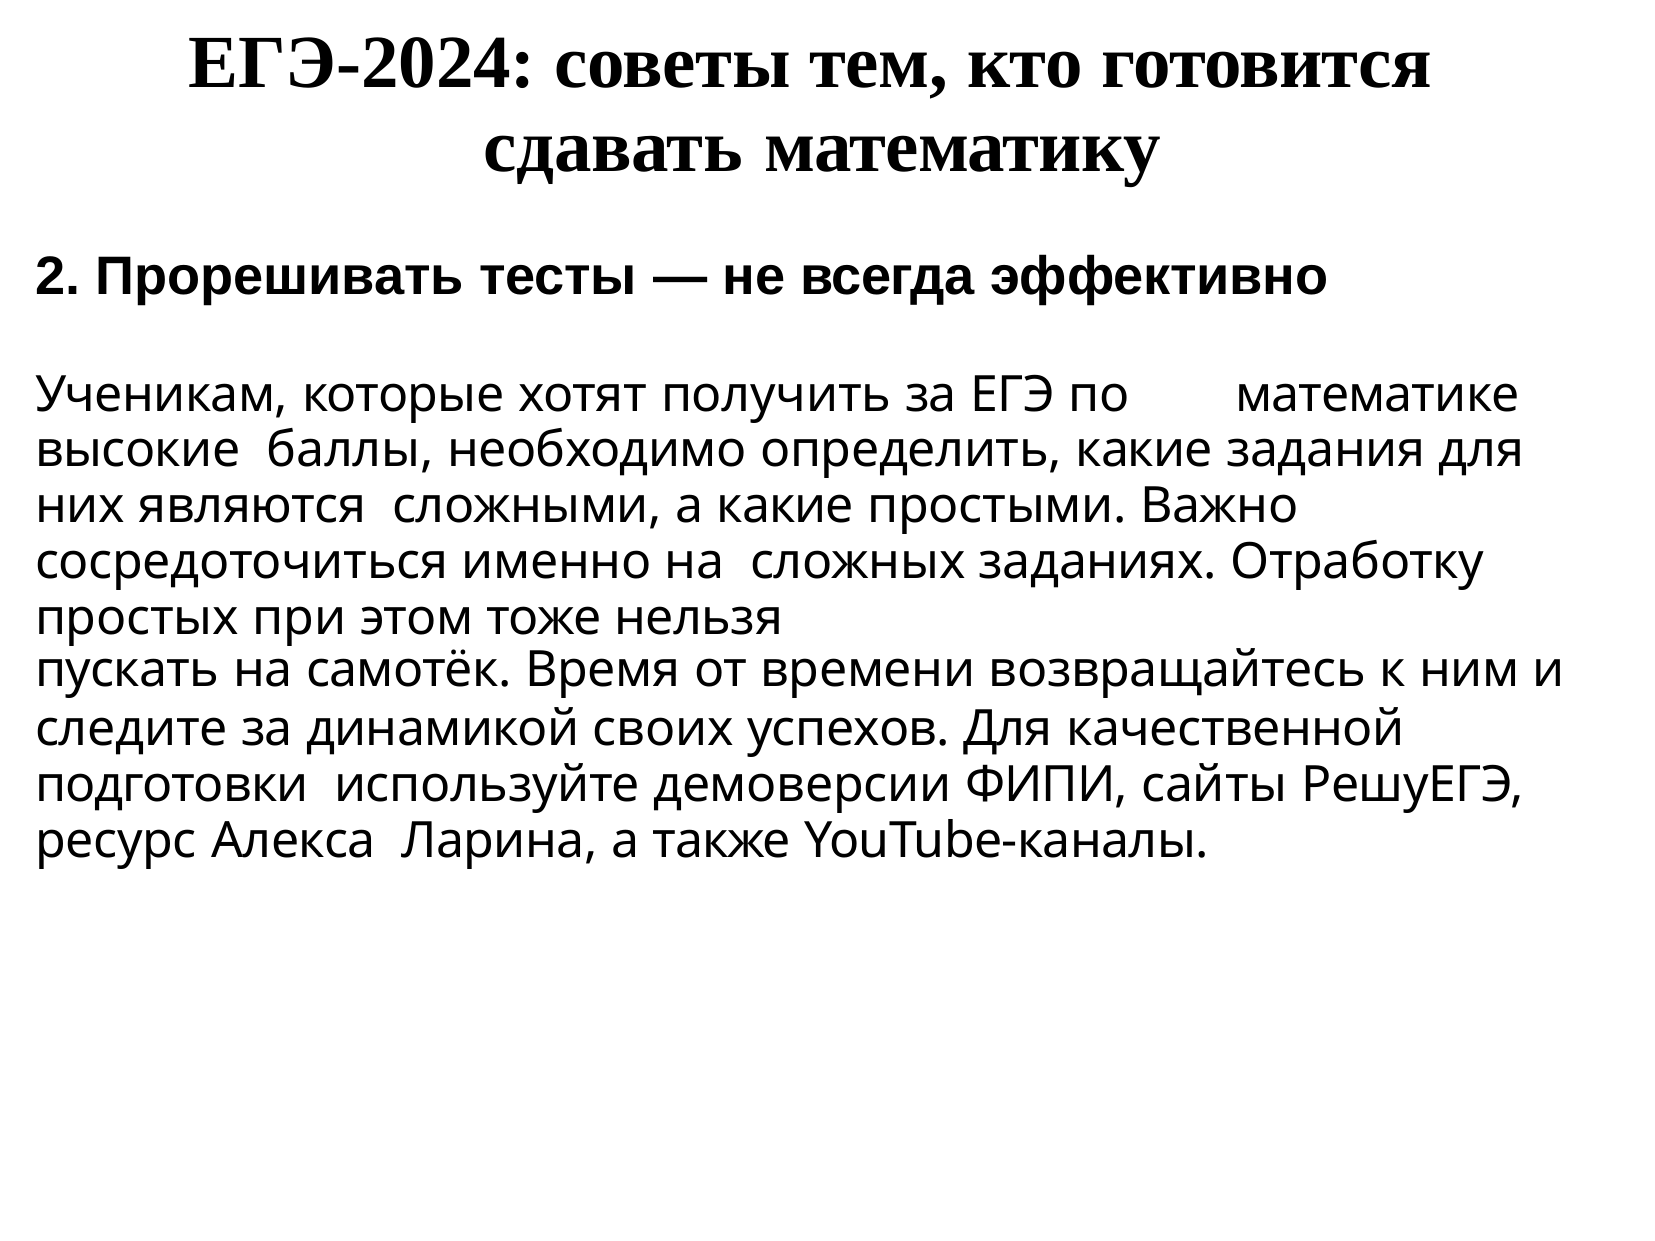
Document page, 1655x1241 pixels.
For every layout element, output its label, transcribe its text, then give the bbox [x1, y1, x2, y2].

title ЕГЭ-2024: советы тем, кто готовится сдавать математику [186, 8, 1445, 227]
text_box 2. Прорешивать тесты — не всегда эффективно Ученикам, которые хотят получить за ЕГЭ по математике высокие баллы, необходимо определить, какие задания для них являются сложными, а какие простыми. Важно сосредоточиться именно на сложных заданиях. Отработку простых при этом тоже нельзя пускать на самотёк. Время от времени возвращайтесь к ним и следите за динамикой своих успехов. Для качественной подготовки используйте демоверсии ФИПИ, сайты РешуЕГЭ, ресурс Алекса Ларина, а также YouTube-каналы. [33, 238, 1613, 868]
